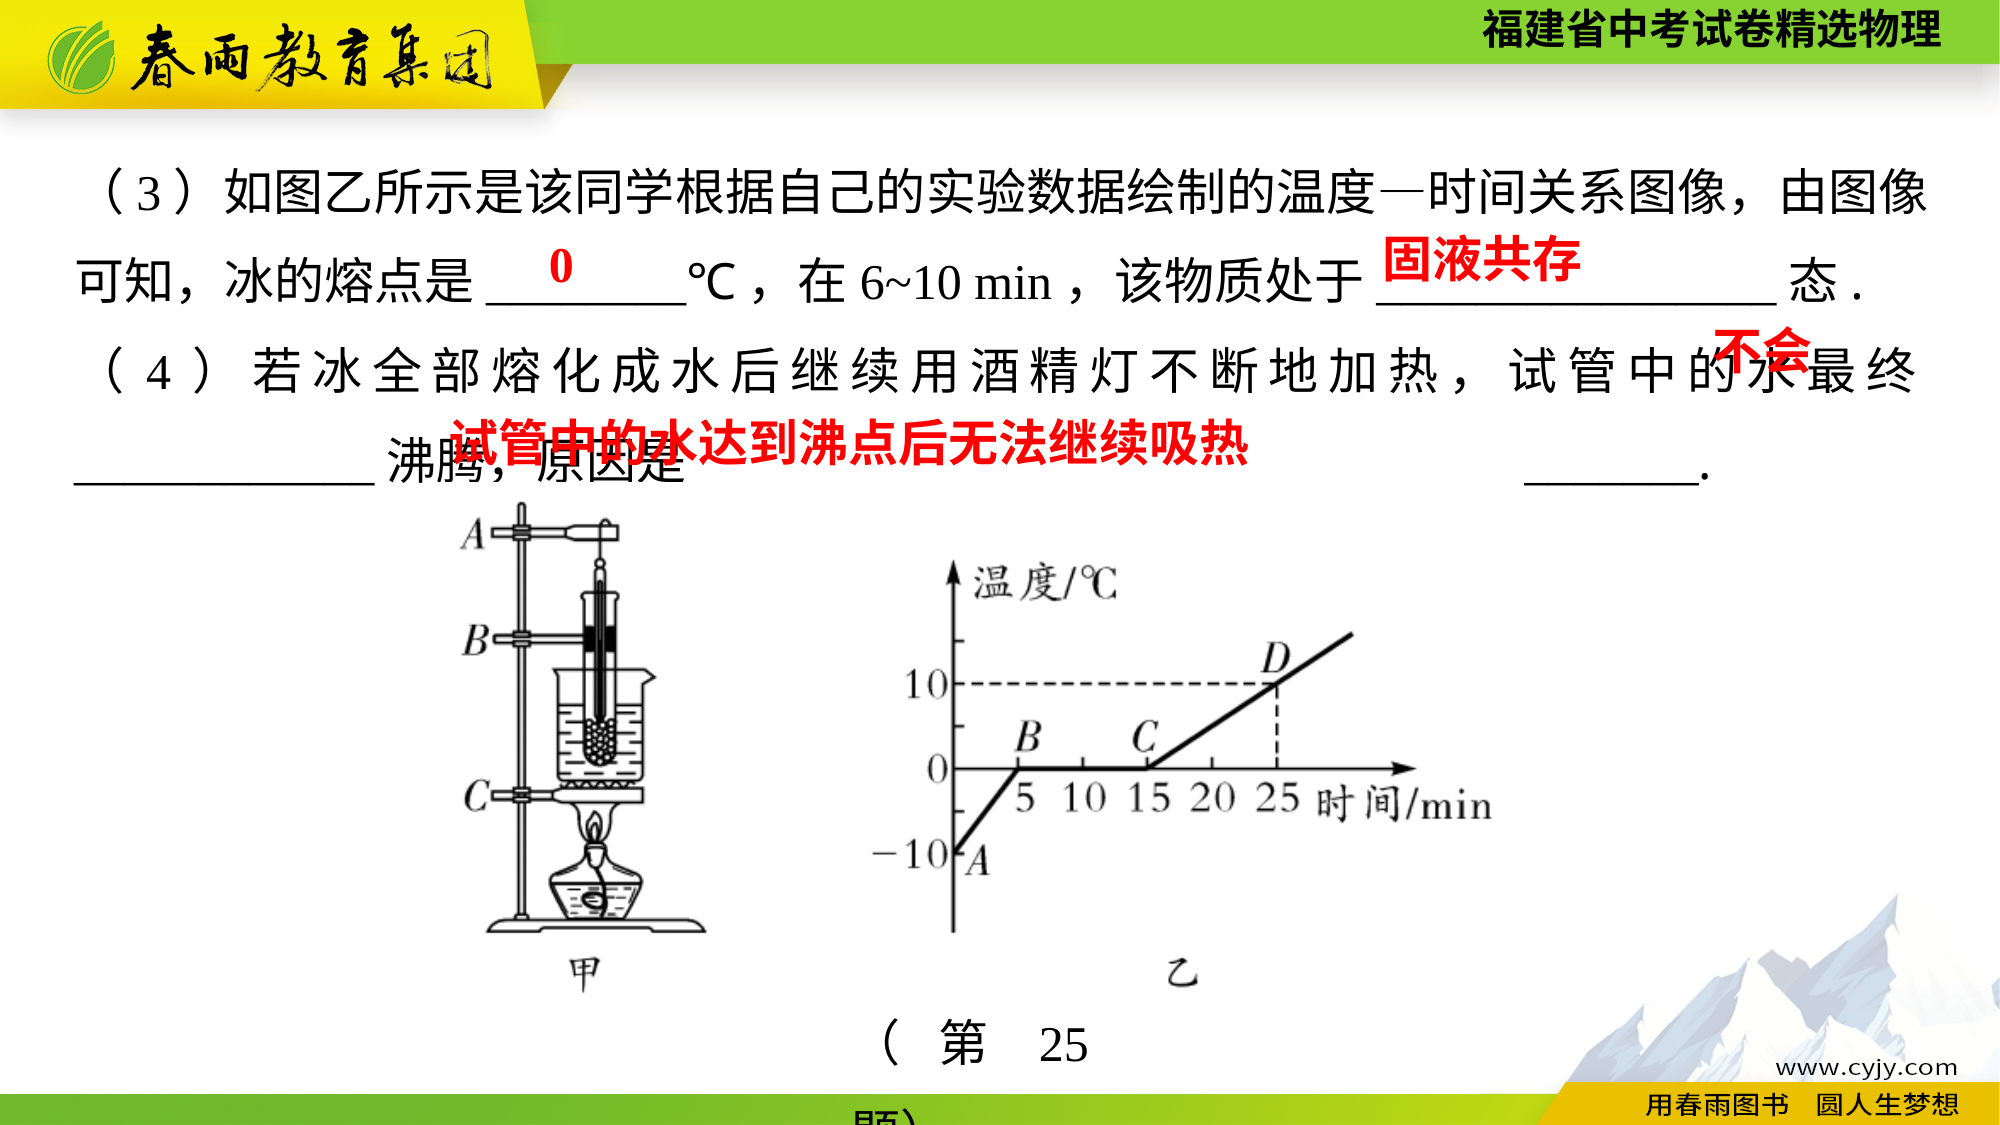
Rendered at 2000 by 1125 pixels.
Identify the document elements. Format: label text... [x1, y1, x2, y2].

text_box 固液共存 [1367, 219, 1598, 295]
text_box 不会 [1697, 311, 1828, 387]
picture [0, 0, 2000, 1125]
list （3）如图乙所示是该同学根据自己的实验数据绘制的温度—时间关系图像，由图像可知，冰的熔点是________℃，在6~10 min，该物质处于________________态. （4）若冰全部熔化成水后继续用酒精灯不断地加热，试管中的水最终____________沸腾，原因是________________________________________. [59, 122, 1944, 502]
text_box 试管中的水达到沸点后无法继续吸热 [433, 404, 1314, 480]
text_box （第25题） [835, 1011, 1116, 1079]
text_box 0 [534, 225, 651, 301]
